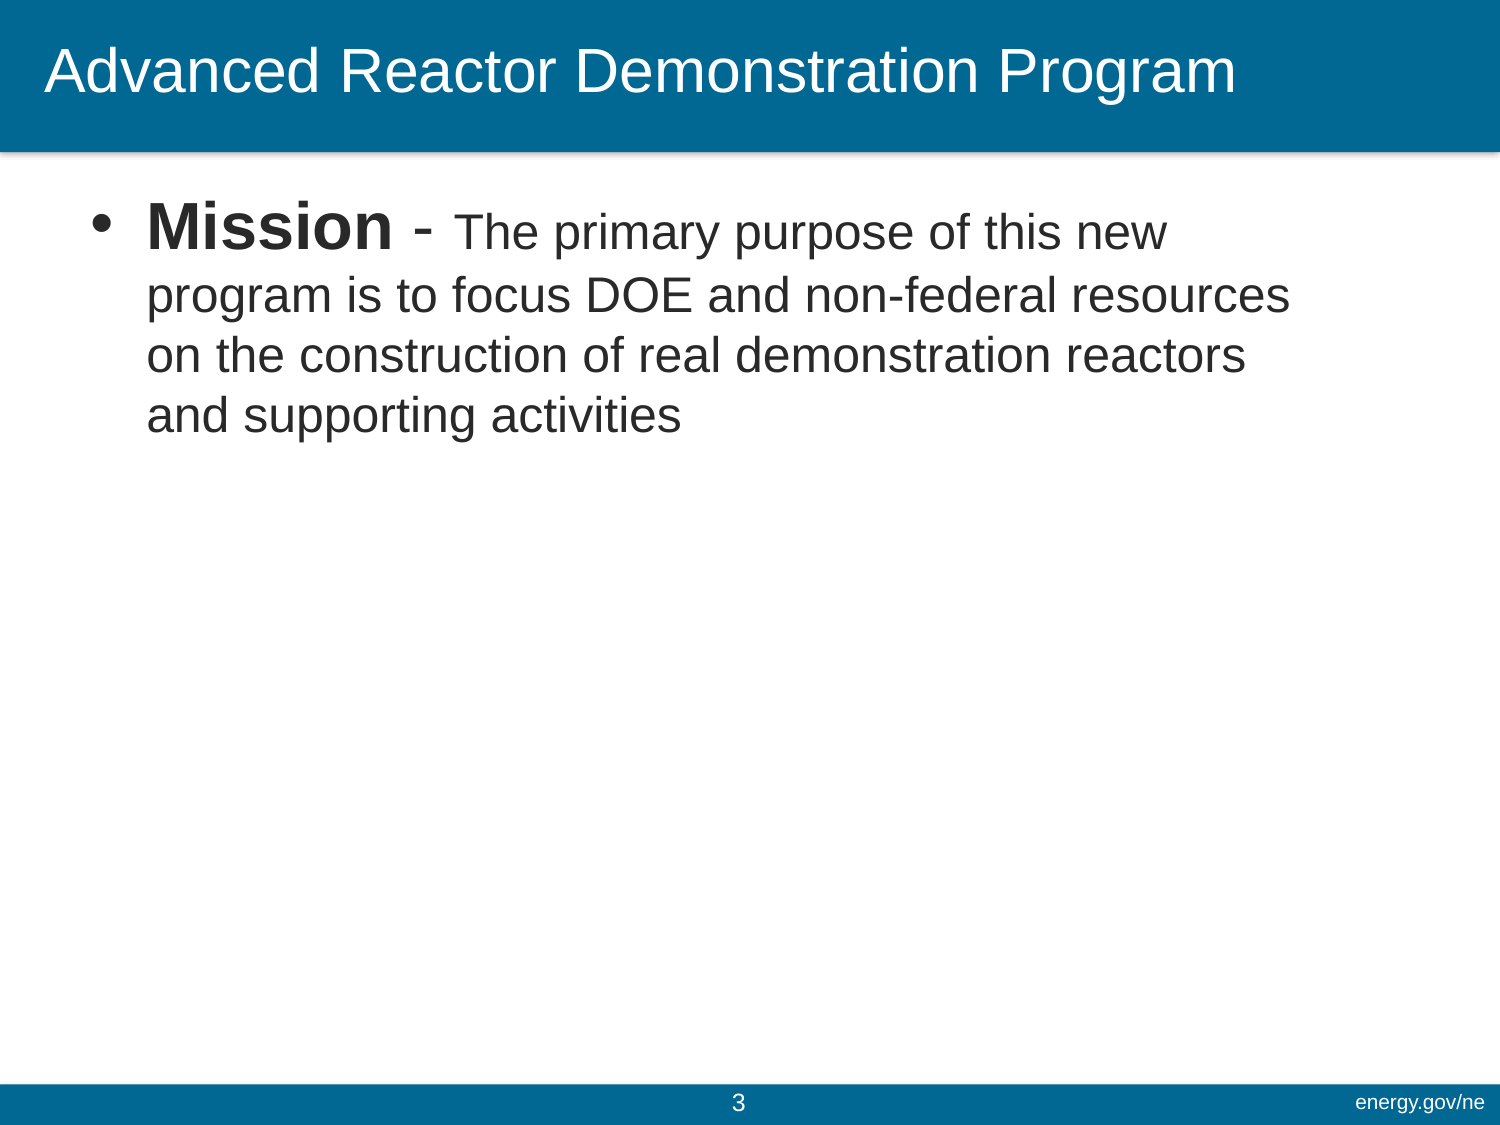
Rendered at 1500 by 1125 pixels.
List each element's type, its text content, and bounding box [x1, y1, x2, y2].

list Mission - The primary purpose of this new program is to focus DOE and non-federal resources on the construction of real demonstration reactors and supporting activities [74, 174, 1326, 501]
title Advanced Reactor Demonstration Program [28, 1, 1351, 151]
